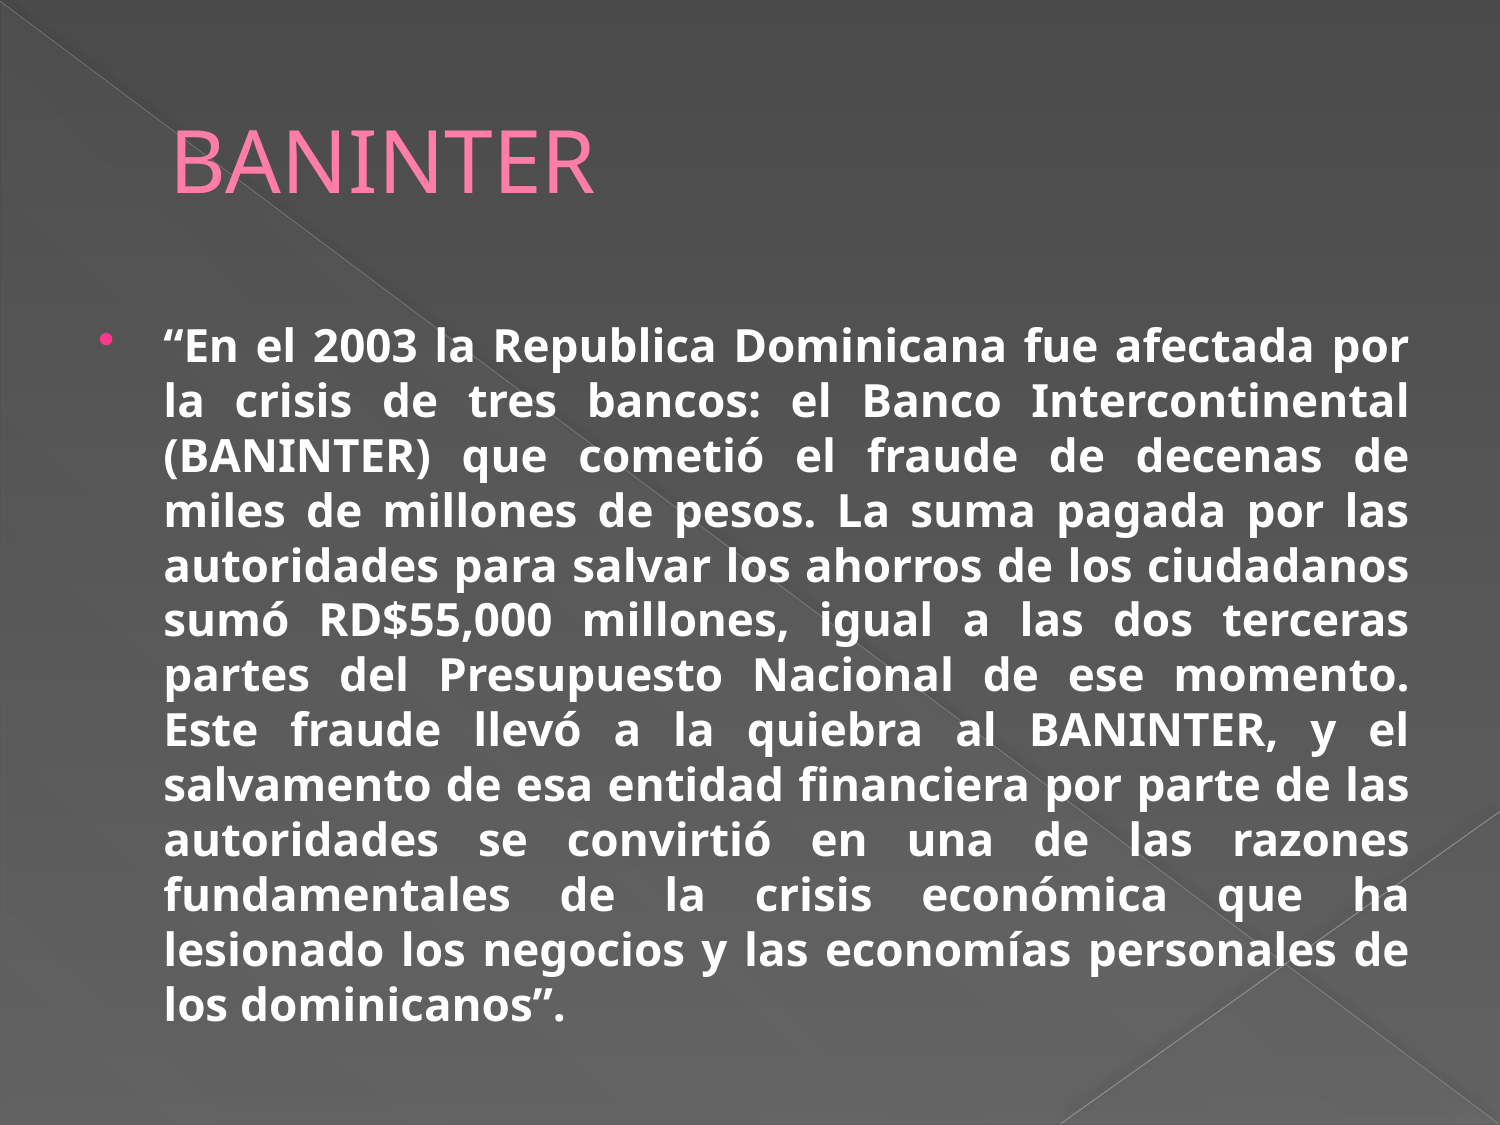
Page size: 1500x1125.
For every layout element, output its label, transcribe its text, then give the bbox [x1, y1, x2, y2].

list “En el 2003 la Republica Dominicana fue afectada por la crisis de tres bancos: el Banco Intercontinental (BANINTER) que cometió el fraude de decenas de miles de millones de pesos. La suma pagada por las autoridades para salvar los ahorros de los ciudadanos sumó RD$55,000 millones, igual a las dos terceras partes del Presupuesto Nacional de ese momento. Este fraude llevó a la quiebra al BANINTER, y el salvamento de esa entidad financiera por parte de las autoridades se convirtió en una de las razones fundamentales de la crisis económica que ha lesionado los negocios y las economías personales de los dominicanos”. [75, 308, 1425, 1059]
title BANINTER [75, 43, 1425, 274]
